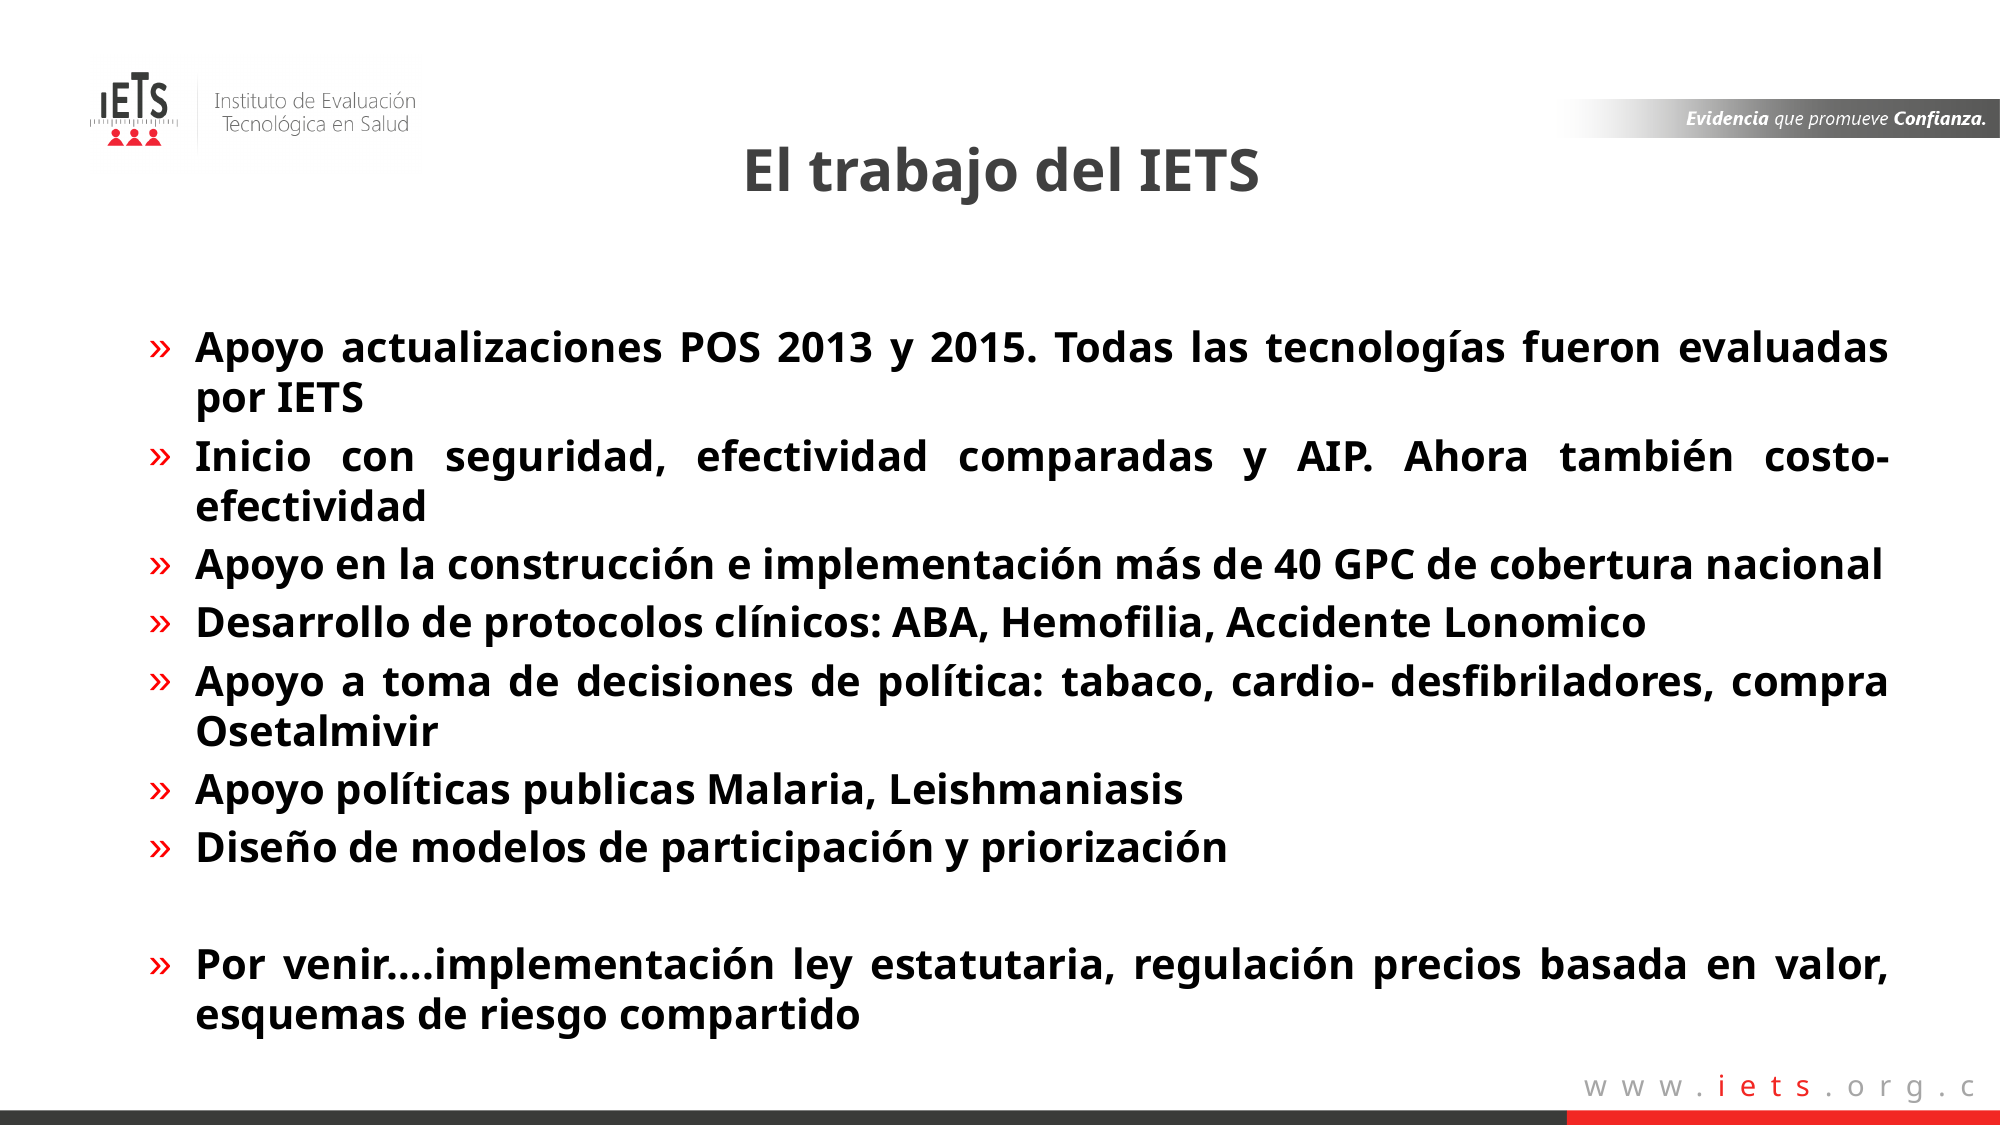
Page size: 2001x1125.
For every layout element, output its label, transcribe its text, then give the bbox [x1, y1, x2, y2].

picture [90, 54, 422, 174]
picture [1546, 99, 2000, 138]
list El trabajo del IETS [133, 125, 1870, 209]
list Apoyo actualizaciones POS 2013 y 2015. Todas las tecnologías fueron evaluadas por IETS Inicio con seguridad, efectividad comparadas y AIP. Ahora también costo-efectividad Apoyo en la construcción e implementación más de 40 GPC de cobertura nacional Desarrollo de protocolos clínicos: ABA, Hemofilia, Accidente Lonomico Apoyo a toma de decisiones de política: tabaco, cardio- desfibriladores, compra Osetalmivir Apoyo políticas publicas Malaria, Leishmaniasis Diseño de modelos de participación y priorización Por venir….implementación ley estatutaria, regulación precios basada en valor, esquemas de riesgo compartido [133, 255, 1906, 935]
